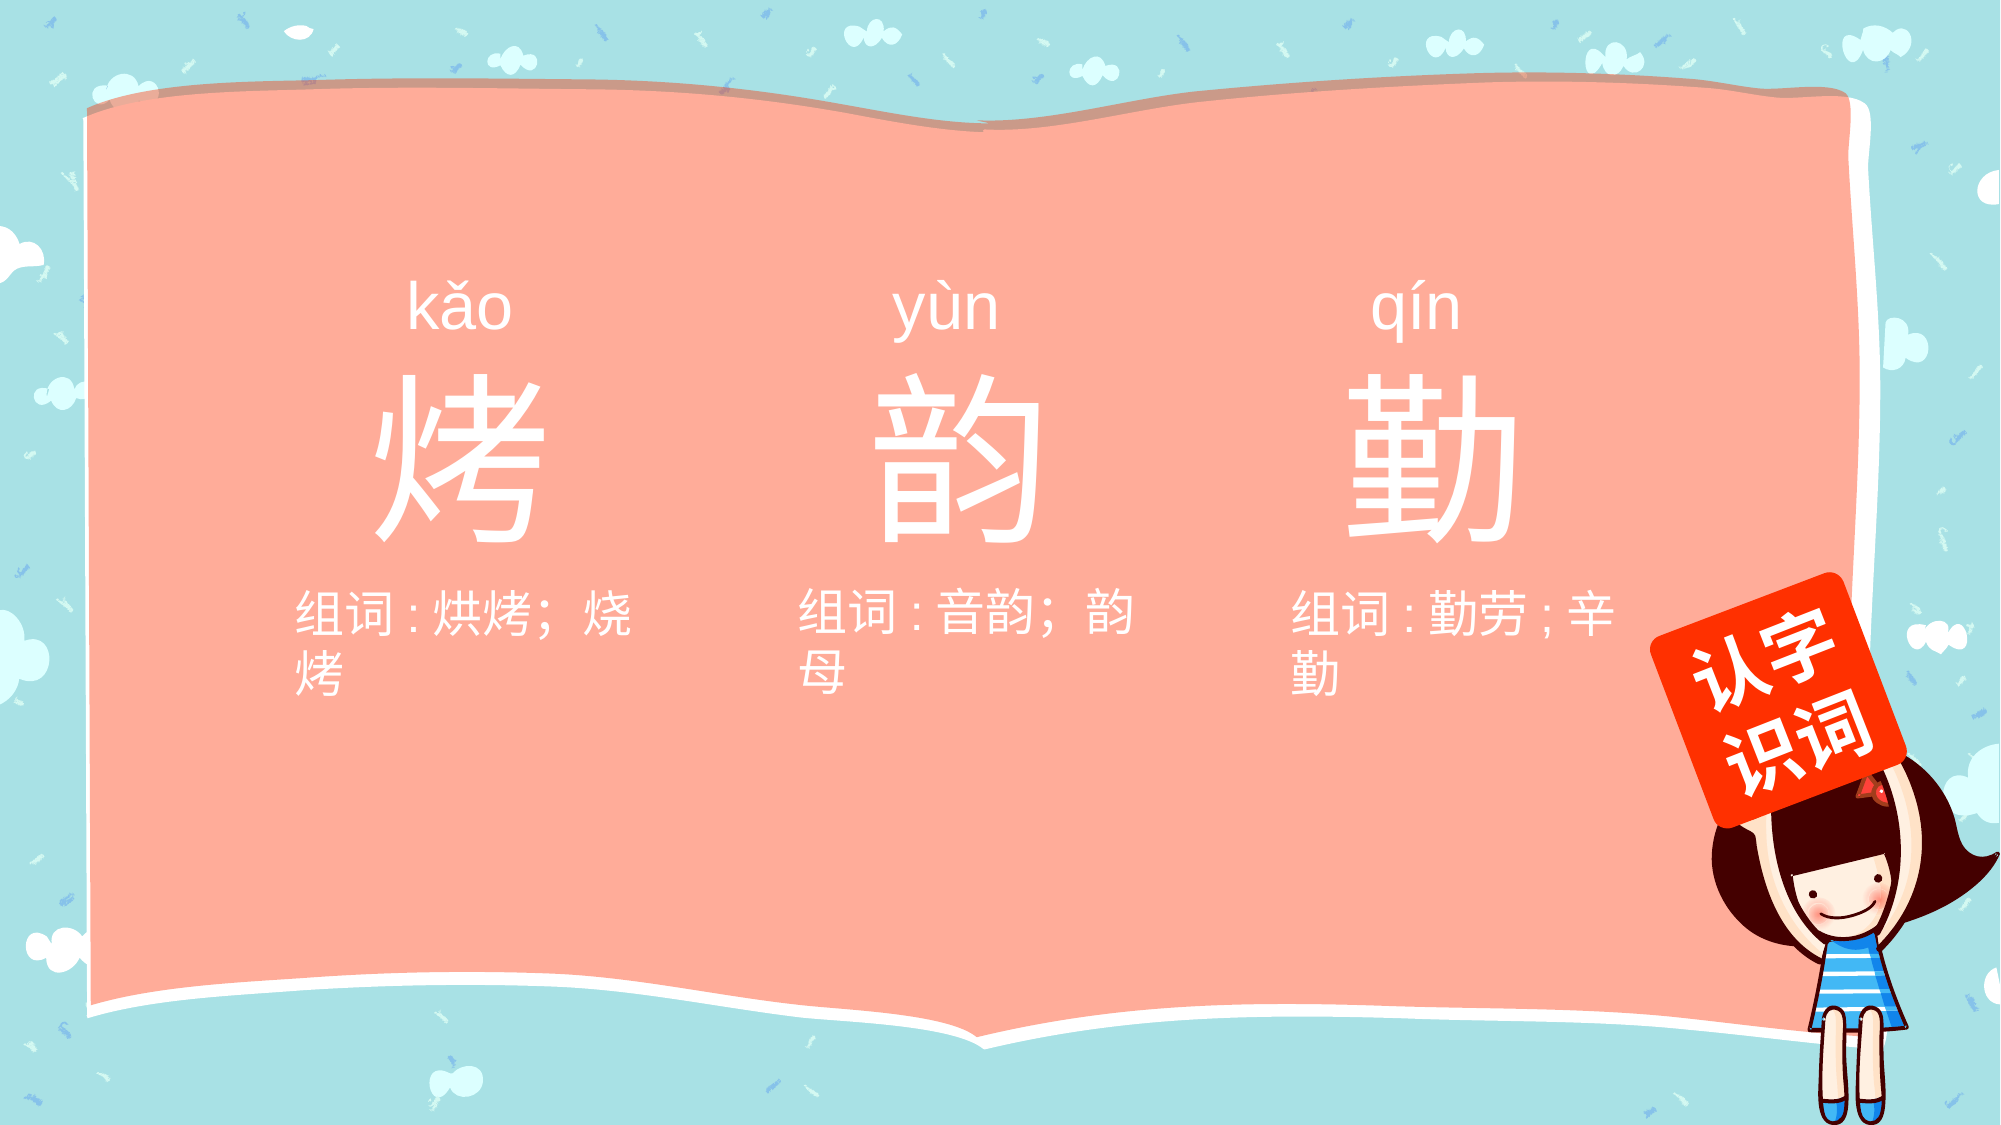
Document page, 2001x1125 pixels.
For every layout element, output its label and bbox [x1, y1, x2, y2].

text_box [279, 255, 678, 652]
text_box [782, 255, 1189, 649]
text_box [1275, 255, 1674, 652]
